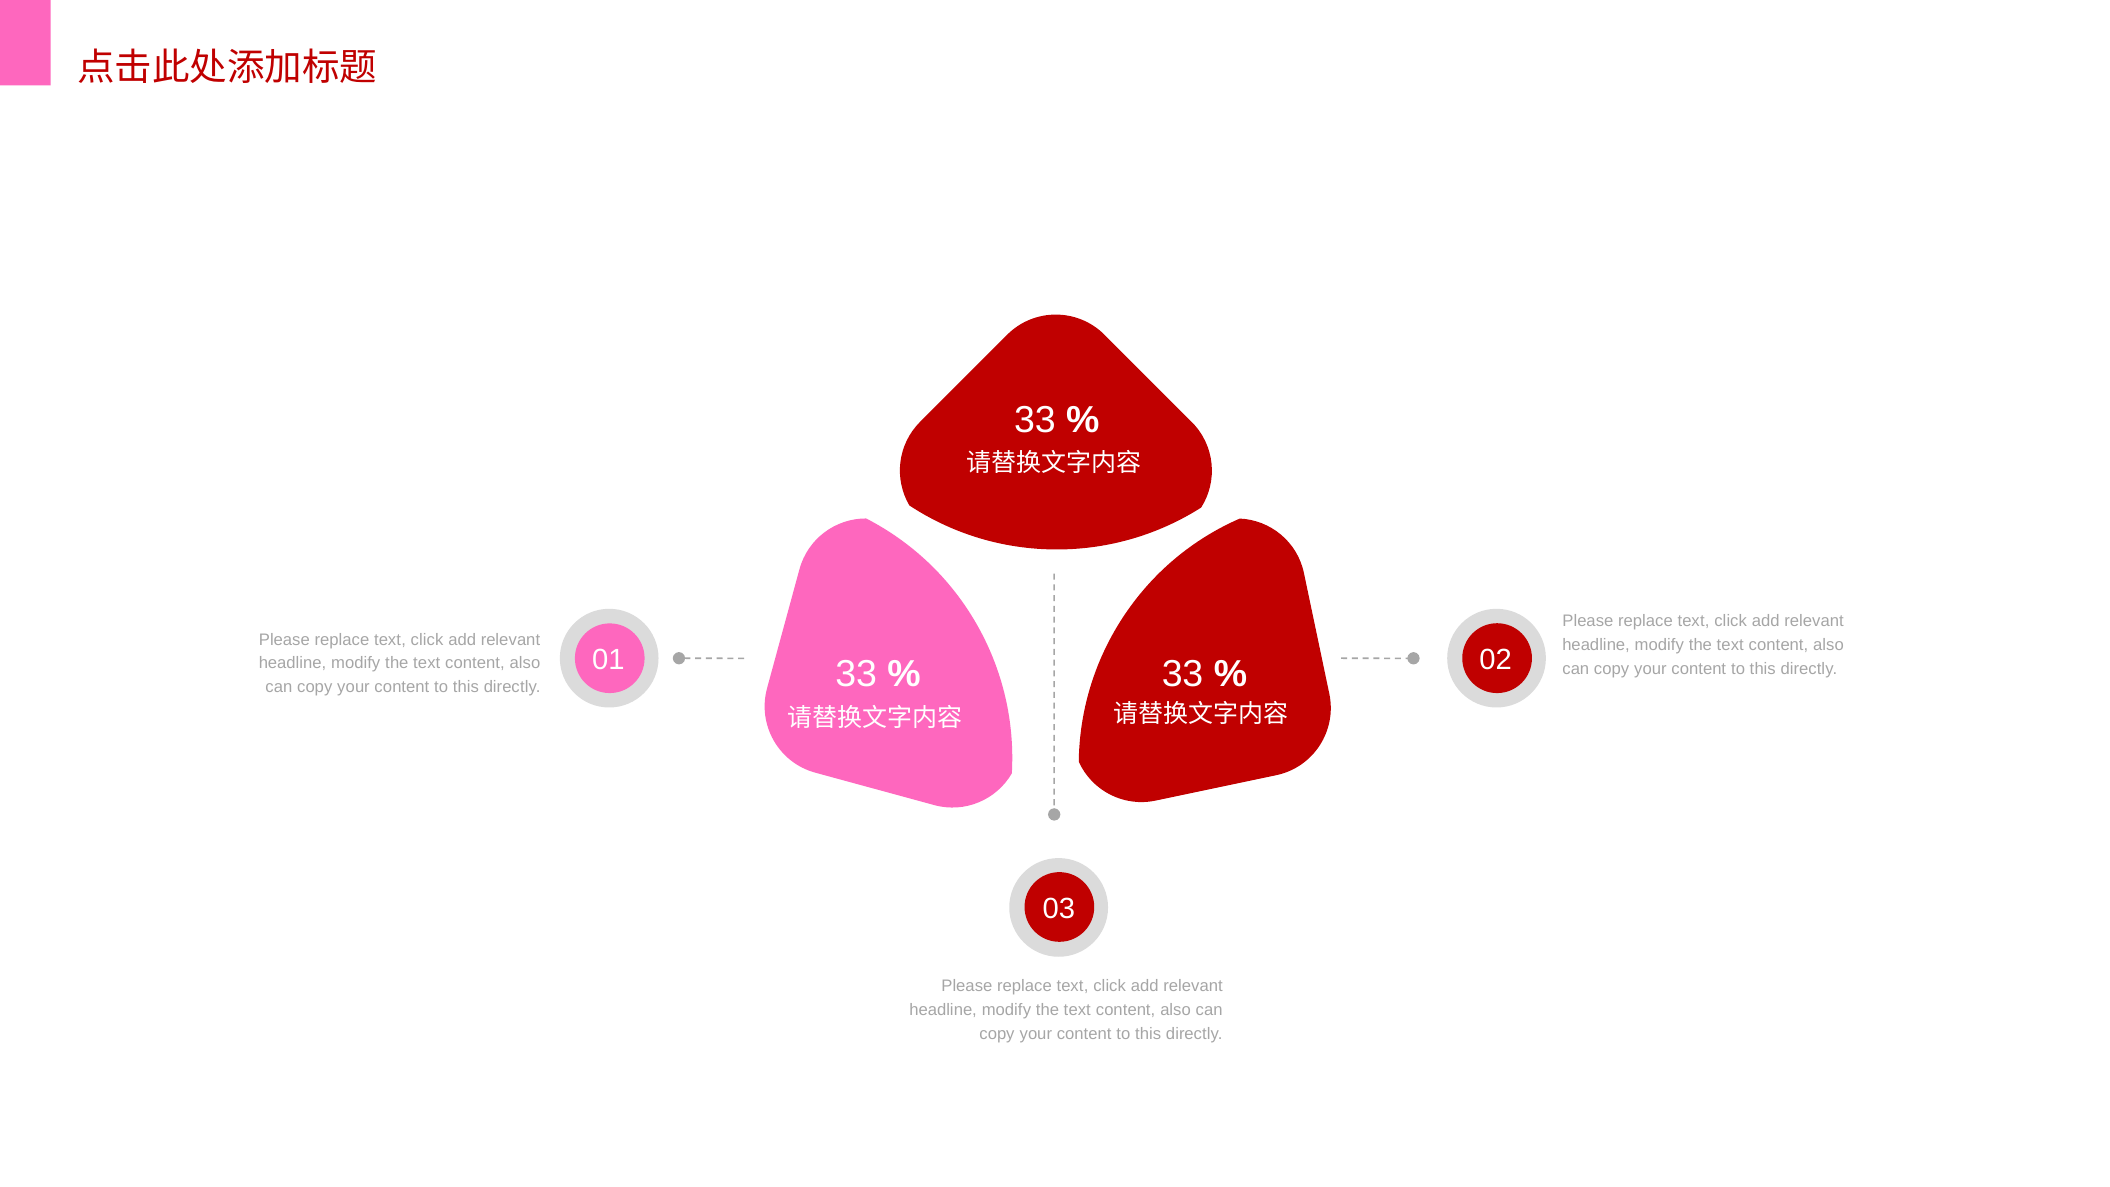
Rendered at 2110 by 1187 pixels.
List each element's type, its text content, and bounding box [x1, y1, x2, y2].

text_box [899, 314, 1212, 550]
text_box [559, 608, 659, 708]
text_box [1447, 608, 1546, 708]
text_box 请替换文字内容 [963, 442, 1149, 480]
text_box 03 [1036, 884, 1083, 931]
text_box [1462, 623, 1532, 694]
text_box [764, 518, 1013, 808]
text_box [574, 623, 645, 694]
text_box 01 [585, 634, 633, 683]
text_box Please replace text, click add relevant headline, modify the text content, also can copy your content to this directly. [874, 970, 1224, 1043]
text_box [1009, 858, 1109, 957]
text_box Please replace text, click add relevant headline, modify the text content, also can copy your content to this directly. [1562, 605, 1870, 678]
text_box Please replace text, click add relevant headline, modify the text content, also can copy your content to this directly. [233, 624, 541, 697]
text_box 02 [1473, 634, 1520, 683]
text_box [1078, 518, 1331, 803]
text_box 33 % [1130, 621, 1279, 694]
text_box 请替换文字内容 [1110, 693, 1296, 731]
text_box [1407, 652, 1420, 665]
text_box 33 % [982, 368, 1131, 441]
text_box 33 % [803, 621, 953, 694]
text_box [1024, 872, 1095, 942]
text_box [1047, 807, 1061, 821]
text_box 点击此处添加标题 [62, 35, 417, 94]
text_box 请替换文字内容 [784, 697, 970, 735]
text_box [672, 652, 691, 665]
